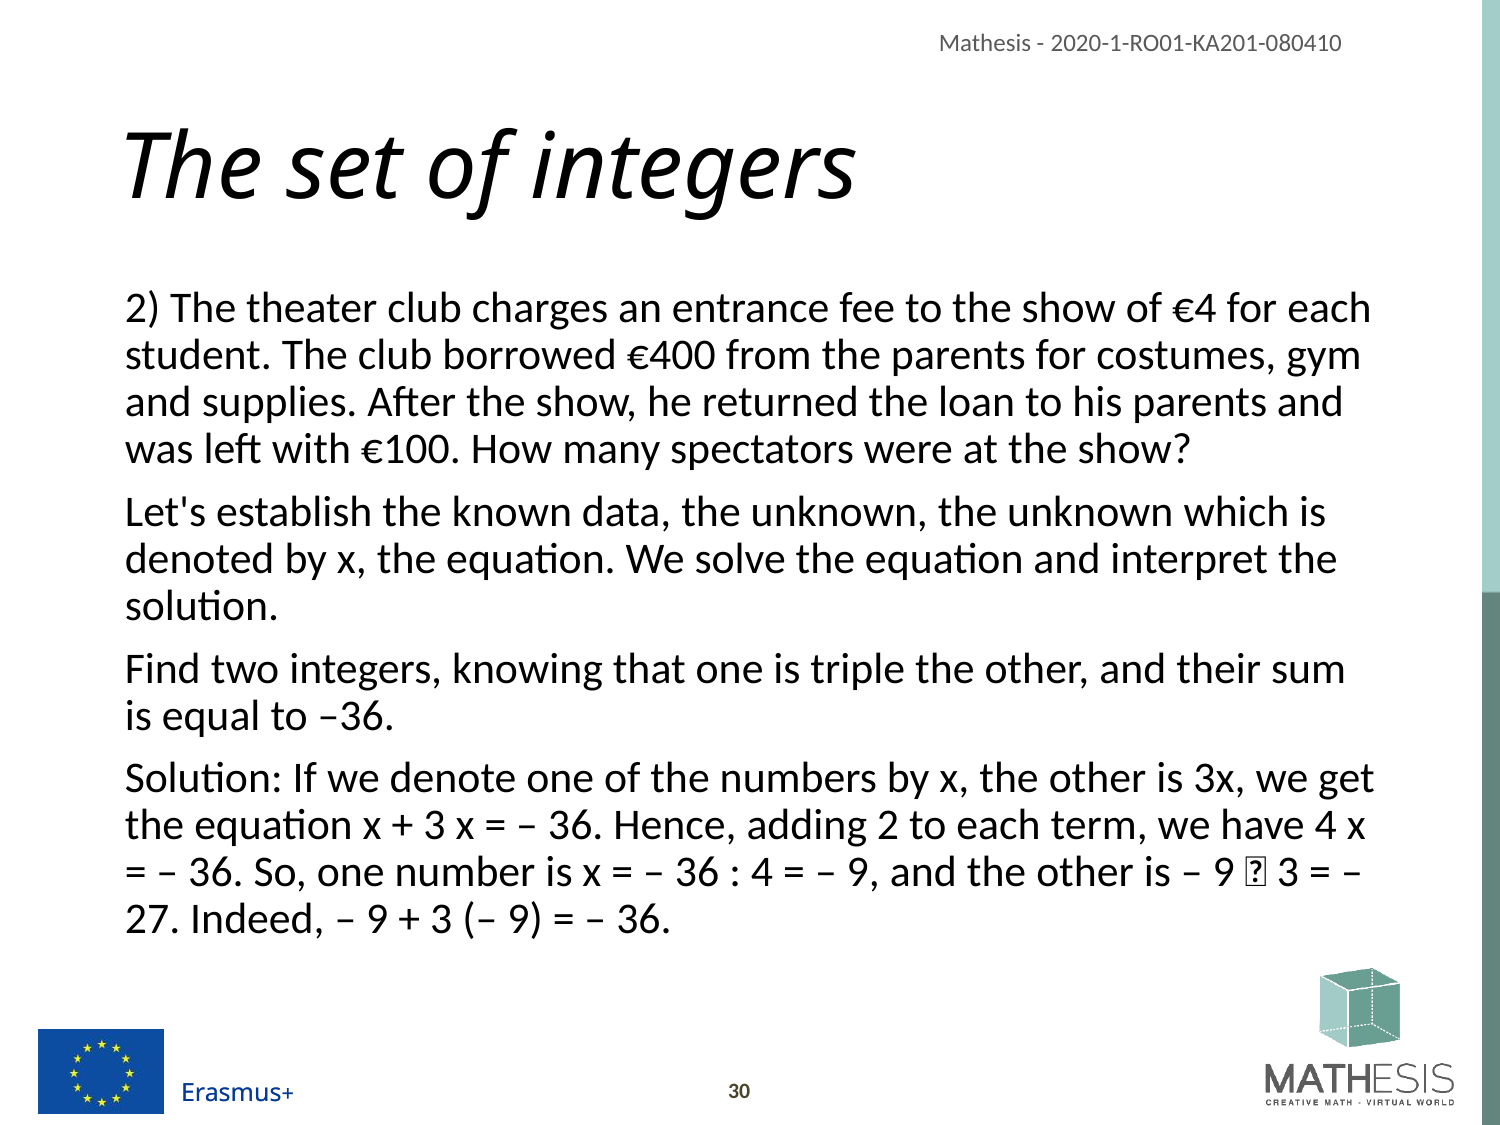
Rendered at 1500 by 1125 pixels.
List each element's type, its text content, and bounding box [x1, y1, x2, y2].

list 2) The theater club charges an entrance fee to the show of €4 for each student. The club borrowed €400 from the parents for costumes, gym and supplies. After the show, he returned the loan to his parents and was left with €100. How many spectators were at the show? Let's establish the known data, the unknown, the unknown which is denoted by x, the equation. We solve the equation and interpret the solution. Find two integers, knowing that one is triple the other, and their sum is equal to –36. Solution: If we denote one of the numbers by x, the other is 3x, we get the equation x + 3 x = – 36. Hence, adding 2 to each term, we have 4 x = – 36. So, one number is x = – 36 : 4 = – 9, and the other is – 9  3 = – 27. Indeed, – 9 + 3 (– 9) = – 36. [103, 277, 1397, 973]
title The set of integers [103, 59, 1397, 277]
picture [38, 1029, 164, 1114]
